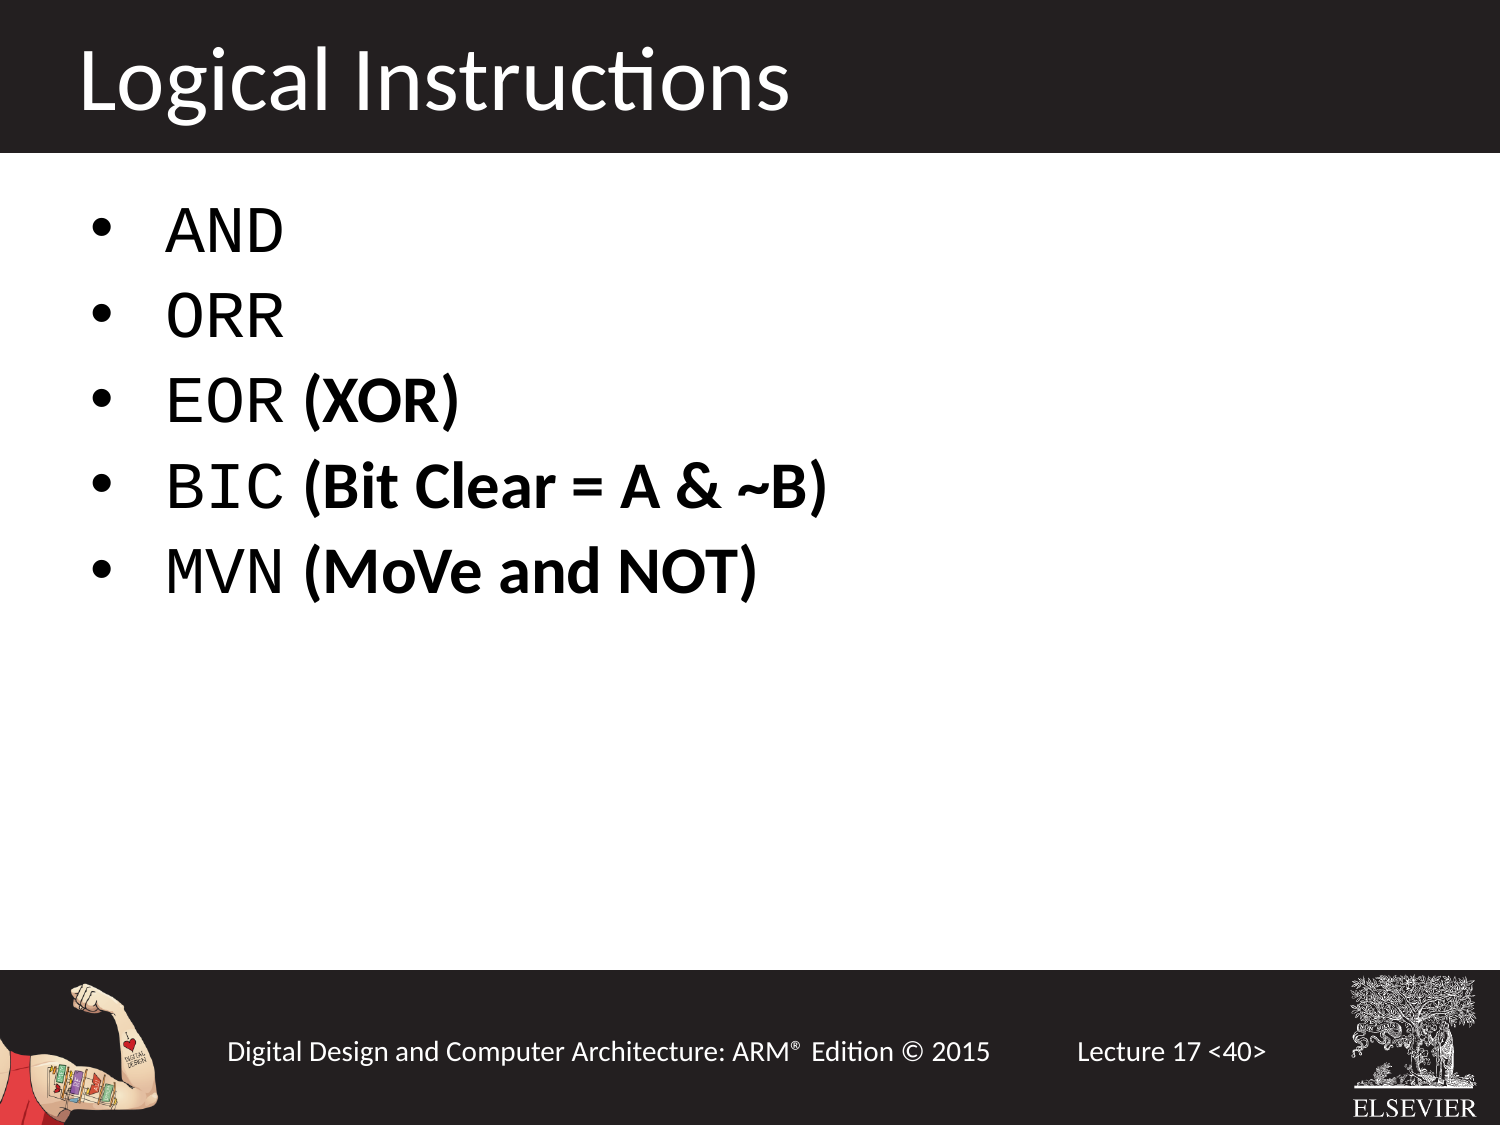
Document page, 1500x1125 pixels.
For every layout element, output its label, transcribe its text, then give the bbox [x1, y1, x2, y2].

text_box AND ORR EOR (XOR) BIC (Bit Clear = A & ~B) MVN (MoVe and NOT) [75, 187, 1339, 1000]
text_box Logical Instructions [63, 11, 1488, 136]
picture [0, 979, 163, 1125]
picture [1350, 974, 1477, 1117]
